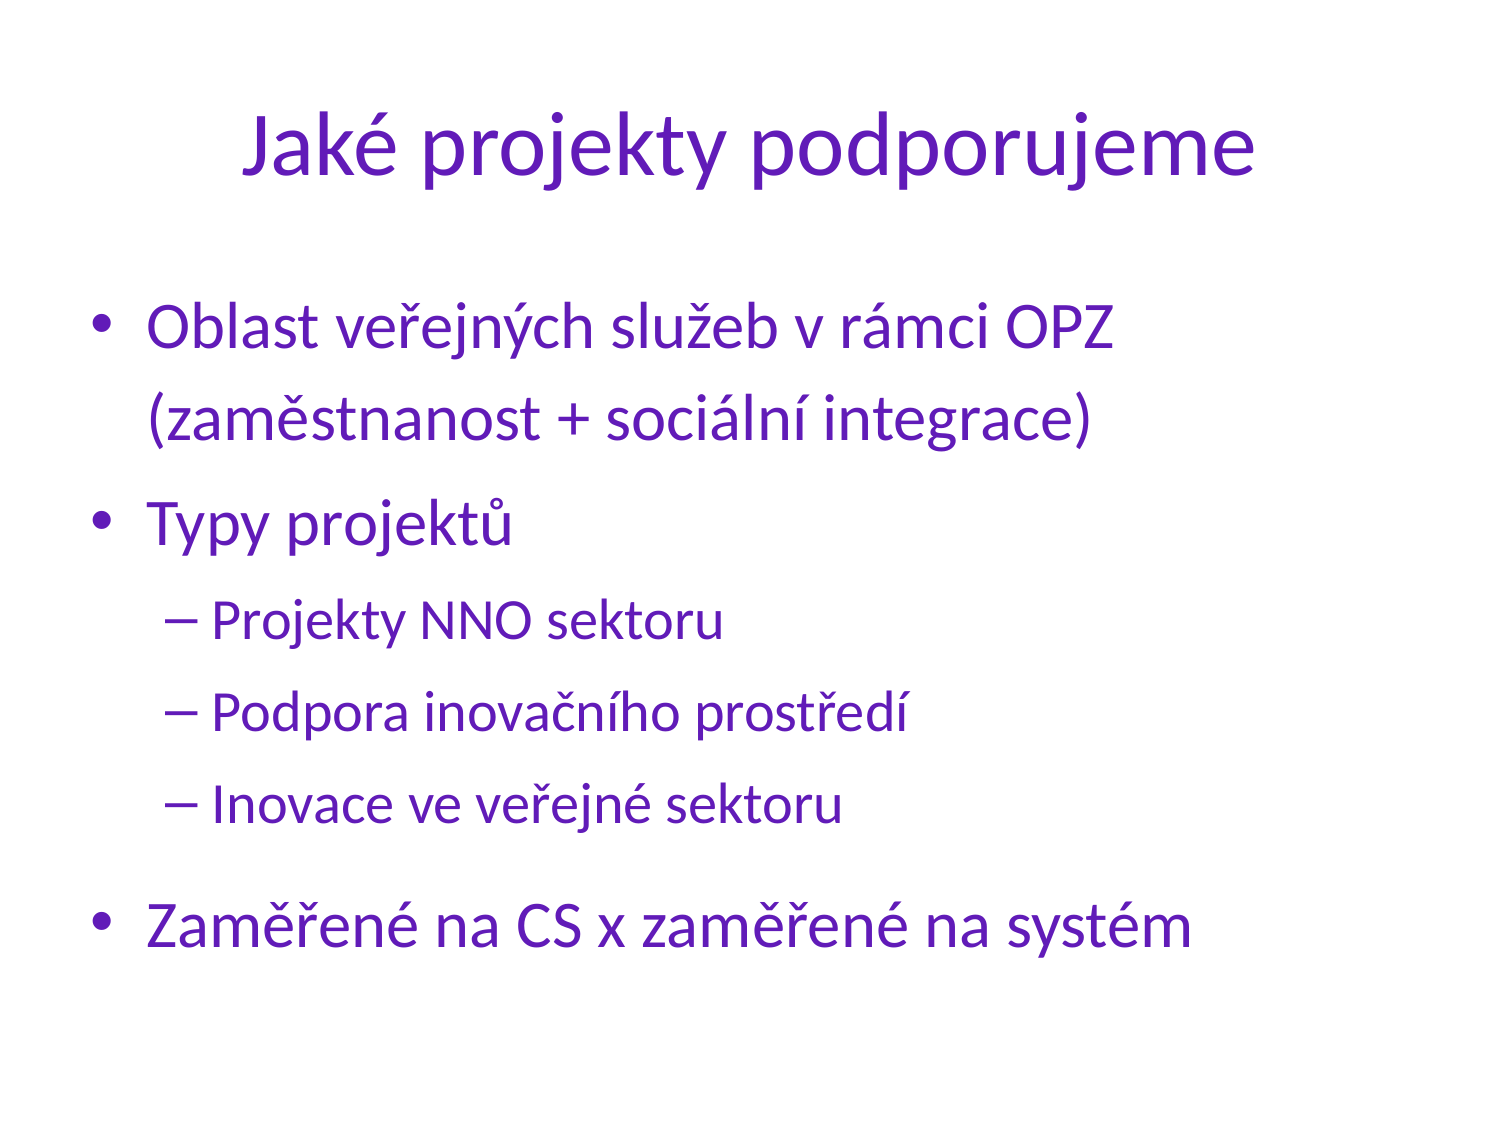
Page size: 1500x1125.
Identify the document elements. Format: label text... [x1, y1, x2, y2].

list Oblast veřejných služeb v rámci OPZ (zaměstnanost + sociální integrace) Typy projektů Projekty NNO sektoru Podpora inovačního prostředí Inovace ve veřejné sektoru Zaměřené na CS x zaměřené na systém [75, 262, 1425, 1005]
title Jaké projekty podporujeme [75, 45, 1425, 233]
